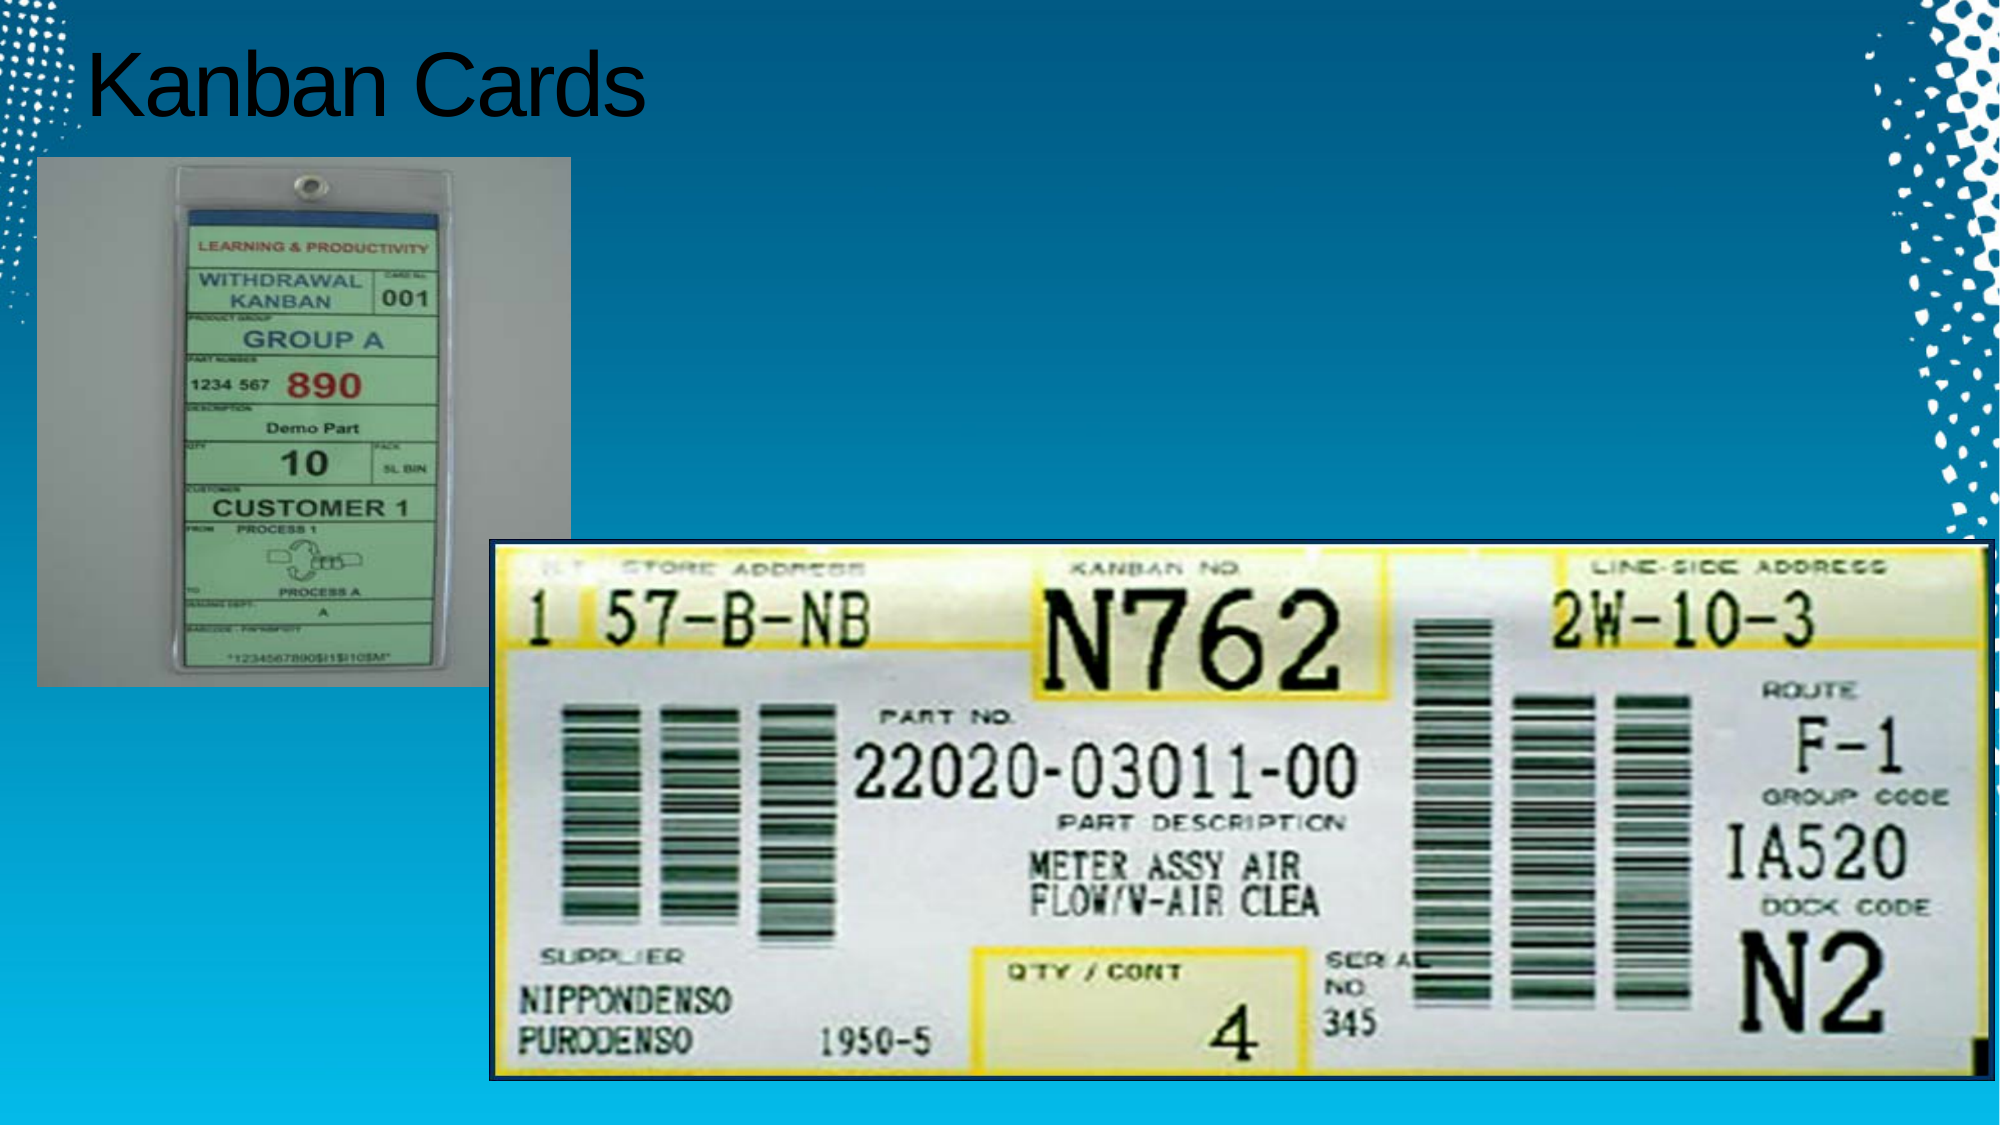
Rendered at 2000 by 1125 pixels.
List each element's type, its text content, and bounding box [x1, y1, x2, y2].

picture [1929, 27, 1945, 45]
picture [33, 116, 40, 124]
picture [0, 155, 5, 163]
picture [34, 101, 43, 111]
picture [0, 40, 9, 45]
picture [1945, 213, 1955, 220]
picture [56, 47, 64, 55]
picture [1946, 155, 1961, 167]
picture [41, 59, 48, 67]
picture [16, 22, 23, 34]
picture [1898, 188, 1912, 198]
picture [6, 97, 12, 105]
picture [1920, 257, 1932, 264]
picture [1963, 335, 1972, 344]
picture [1984, 349, 1992, 357]
picture [1953, 301, 1962, 312]
picture [38, 74, 47, 80]
picture [1938, 122, 1950, 133]
picture [1957, 187, 1971, 200]
picture [1935, 431, 1946, 449]
picture [26, 57, 34, 68]
picture [1889, 152, 1901, 166]
picture [9, 84, 15, 91]
picture [1958, 445, 1968, 460]
picture [47, 0, 57, 10]
picture [29, 27, 38, 38]
picture [1914, 164, 1923, 177]
picture [18, 13, 26, 19]
picture [10, 69, 17, 78]
picture [1948, 413, 1958, 424]
picture [33, 88, 42, 97]
picture [30, 14, 40, 23]
picture [1963, 278, 1976, 291]
picture [1930, 291, 1941, 297]
picture [24, 72, 32, 79]
picture [1892, 212, 1902, 216]
picture [1919, 367, 1930, 378]
picture [1942, 465, 1958, 483]
picture [1983, 404, 1992, 414]
picture [1960, 392, 1970, 403]
picture [1935, 177, 1945, 189]
picture [1990, 492, 2000, 505]
picture [1993, 321, 2000, 339]
picture [1955, 246, 1965, 256]
picture [1935, 0, 2000, 306]
picture [1941, 324, 1952, 332]
picture [33, 0, 42, 10]
picture [1935, 379, 1948, 391]
picture [1946, 525, 1956, 533]
picture [55, 62, 62, 69]
picture [43, 42, 49, 53]
picture [42, 31, 53, 39]
title Kanban Cards [85, 37, 1914, 138]
picture [54, 76, 60, 83]
picture [1942, 269, 1953, 276]
picture [28, 42, 36, 53]
picture [1950, 359, 1960, 366]
picture [1921, 0, 1934, 8]
picture [1972, 312, 1985, 322]
picture [34, 158, 2000, 1080]
picture [1925, 87, 1941, 99]
picture [0, 24, 9, 33]
picture [1914, 308, 1929, 326]
picture [1922, 200, 1934, 207]
picture [31, 131, 37, 138]
picture [1915, 109, 1924, 119]
picture [1932, 235, 1943, 241]
picture [16, 143, 21, 151]
picture [1926, 344, 1939, 358]
picture [11, 55, 21, 64]
picture [1970, 426, 1980, 436]
picture [1992, 438, 2000, 448]
picture [45, 16, 55, 24]
picture [1909, 274, 1920, 291]
picture [3, 10, 11, 18]
picture [1925, 141, 1935, 155]
picture [1911, 223, 1918, 230]
picture [1928, 399, 1939, 415]
picture [1968, 481, 1978, 492]
picture [1994, 382, 2000, 391]
picture [13, 41, 25, 49]
picture [58, 32, 66, 41]
picture [1980, 460, 1987, 469]
picture [1973, 368, 1982, 380]
picture [17, 129, 23, 136]
picture [1978, 517, 1987, 527]
picture [1952, 502, 1967, 516]
picture [18, 0, 29, 6]
picture [1900, 240, 1912, 254]
